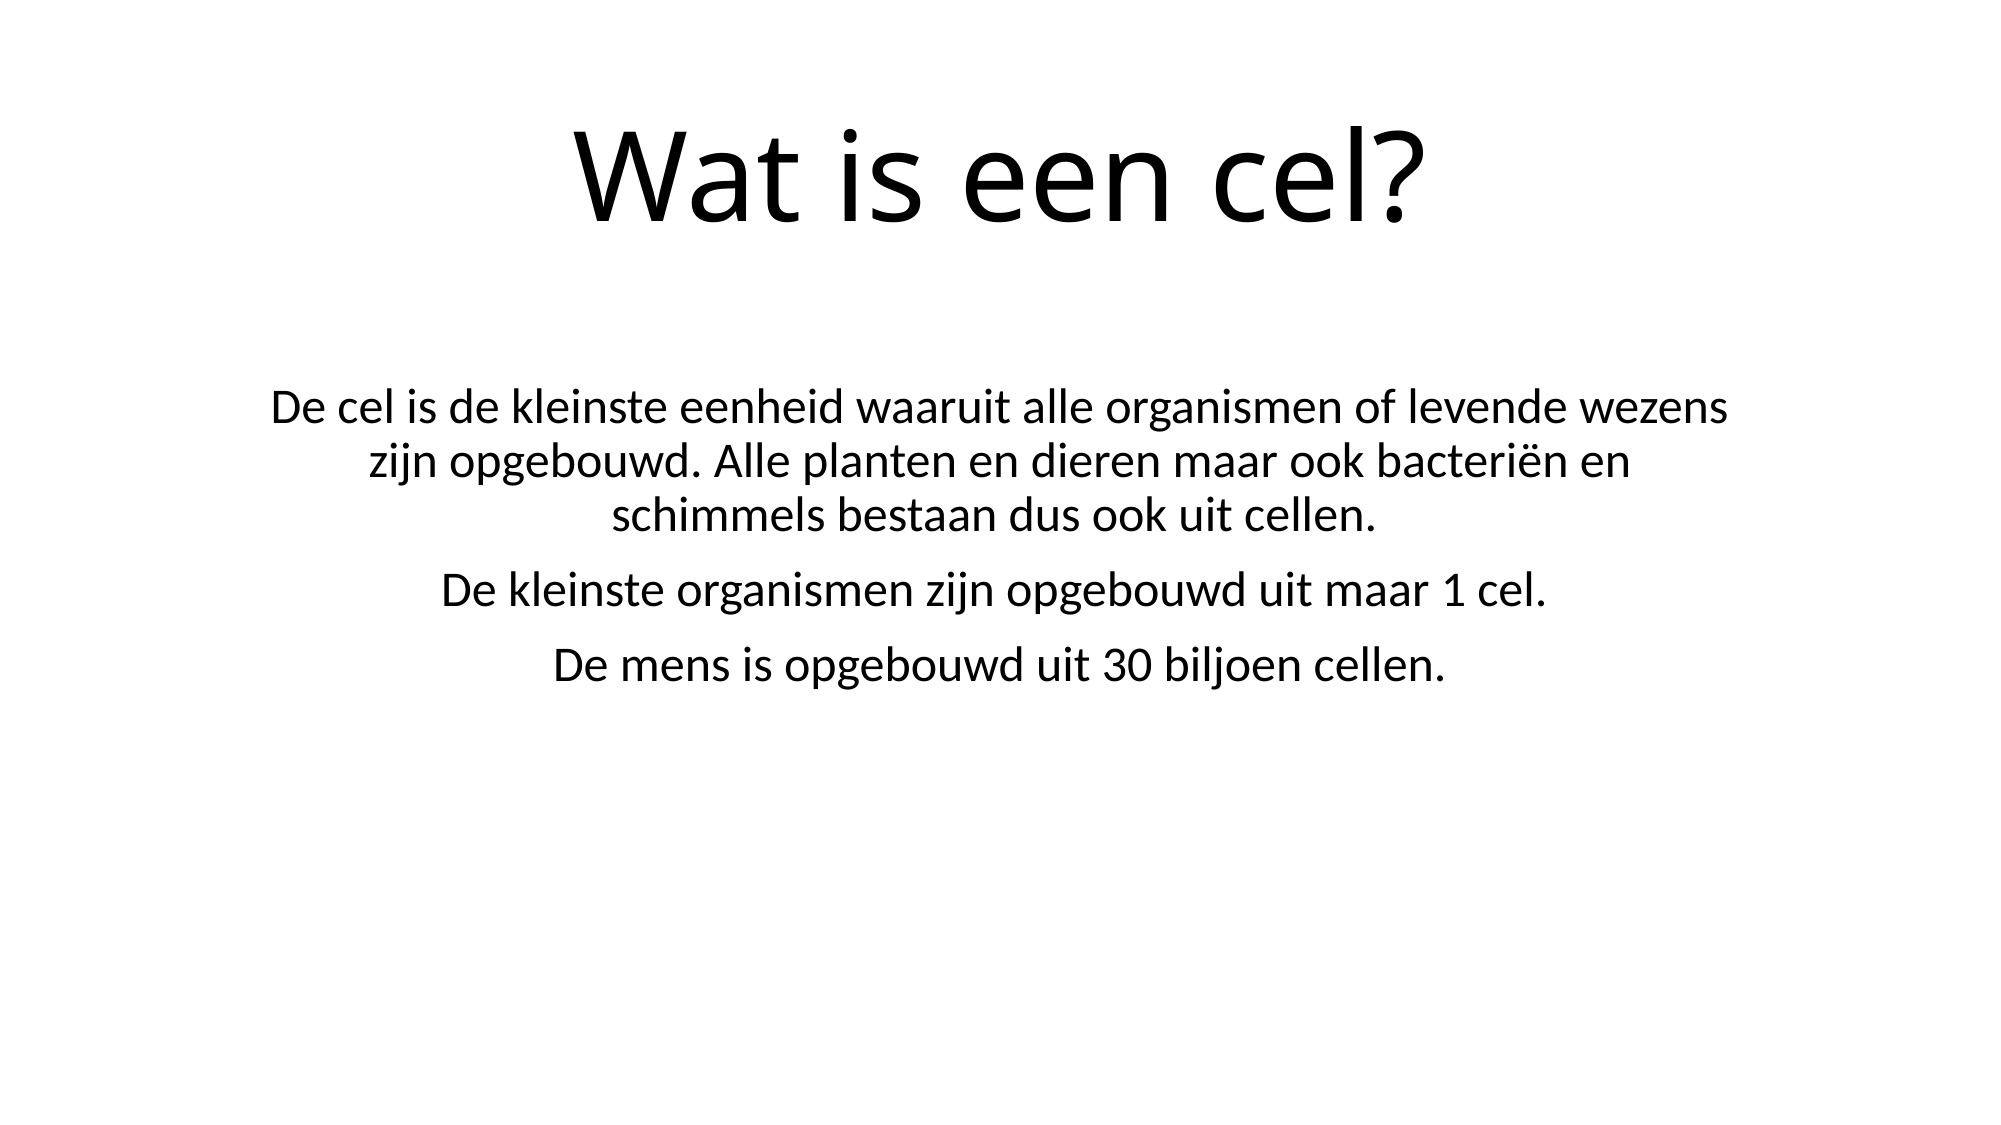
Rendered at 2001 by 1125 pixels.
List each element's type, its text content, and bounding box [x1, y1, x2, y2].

title Wat is een cel? [249, 77, 1750, 256]
subtitle De cel is de kleinste eenheid waaruit alle organismen of levende wezens zijn opgebouwd. Alle planten en dieren maar ook bacteriën en schimmels bestaan dus ook uit cellen. De kleinste organismen zijn opgebouwd uit maar 1 cel. De mens is opgebouwd uit 30 biljoen cellen. [249, 372, 1750, 848]
